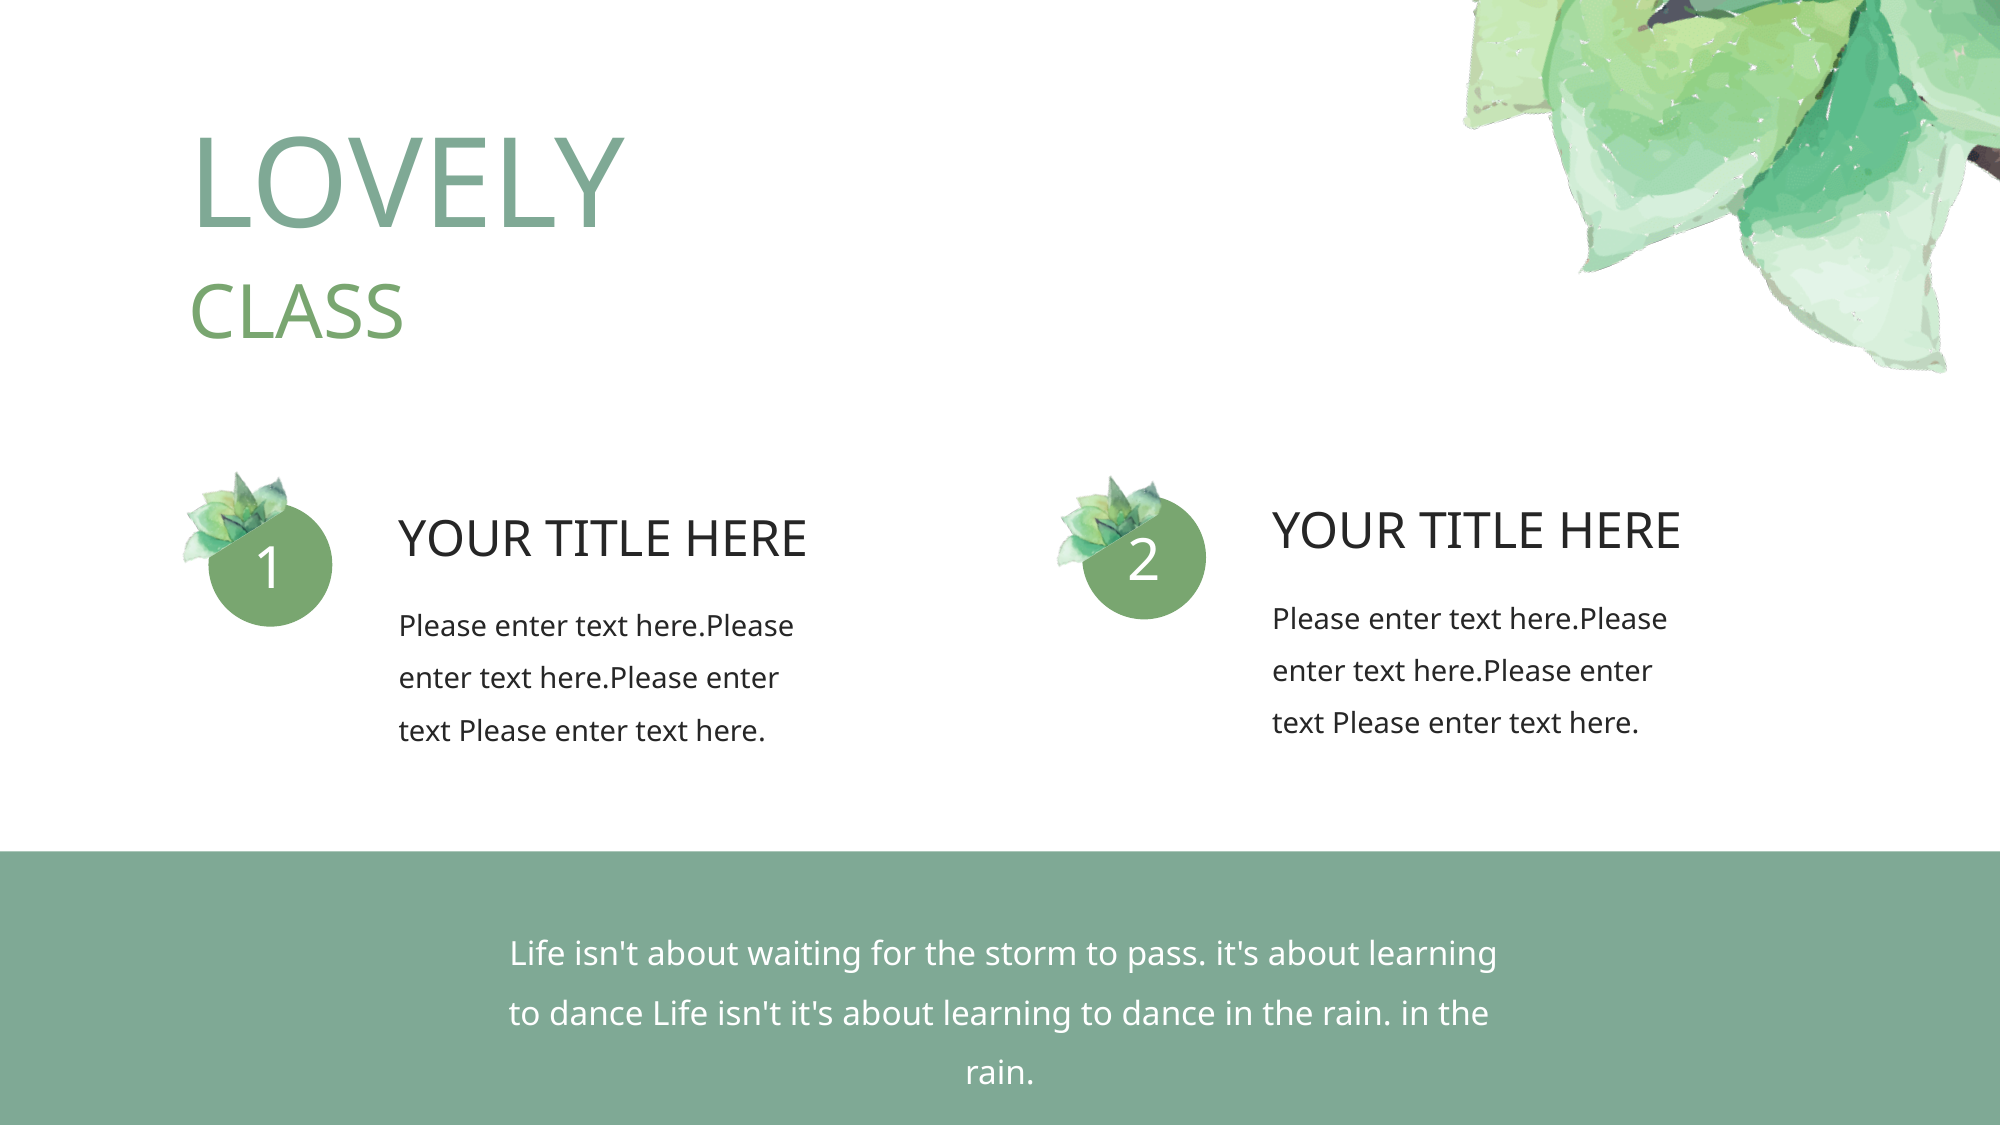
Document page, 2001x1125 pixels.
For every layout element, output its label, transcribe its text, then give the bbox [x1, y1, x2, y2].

text_box 1 [207, 506, 334, 628]
text_box Life isn't about waiting for the storm to pass. it's about learning to dance Life isn't it's about learning to dance in the rain. in the rain. [483, 904, 1517, 1099]
text_box [0, 850, 2000, 1125]
text_box Please enter text here.Please enter text here.Please enter text Please enter text here. [383, 582, 848, 755]
picture [159, 453, 298, 569]
text_box YOUR TITLE HERE [1257, 491, 1780, 563]
text_box YOUR TITLE HERE [383, 498, 906, 570]
text_box LOVELY [174, 95, 784, 261]
text_box 2 [1081, 500, 1208, 621]
picture [1033, 457, 1172, 573]
picture [1196, 0, 2000, 491]
text_box CLASS [174, 256, 581, 361]
text_box Please enter text here.Please enter text here.Please enter text Please enter text here. [1257, 575, 1721, 748]
